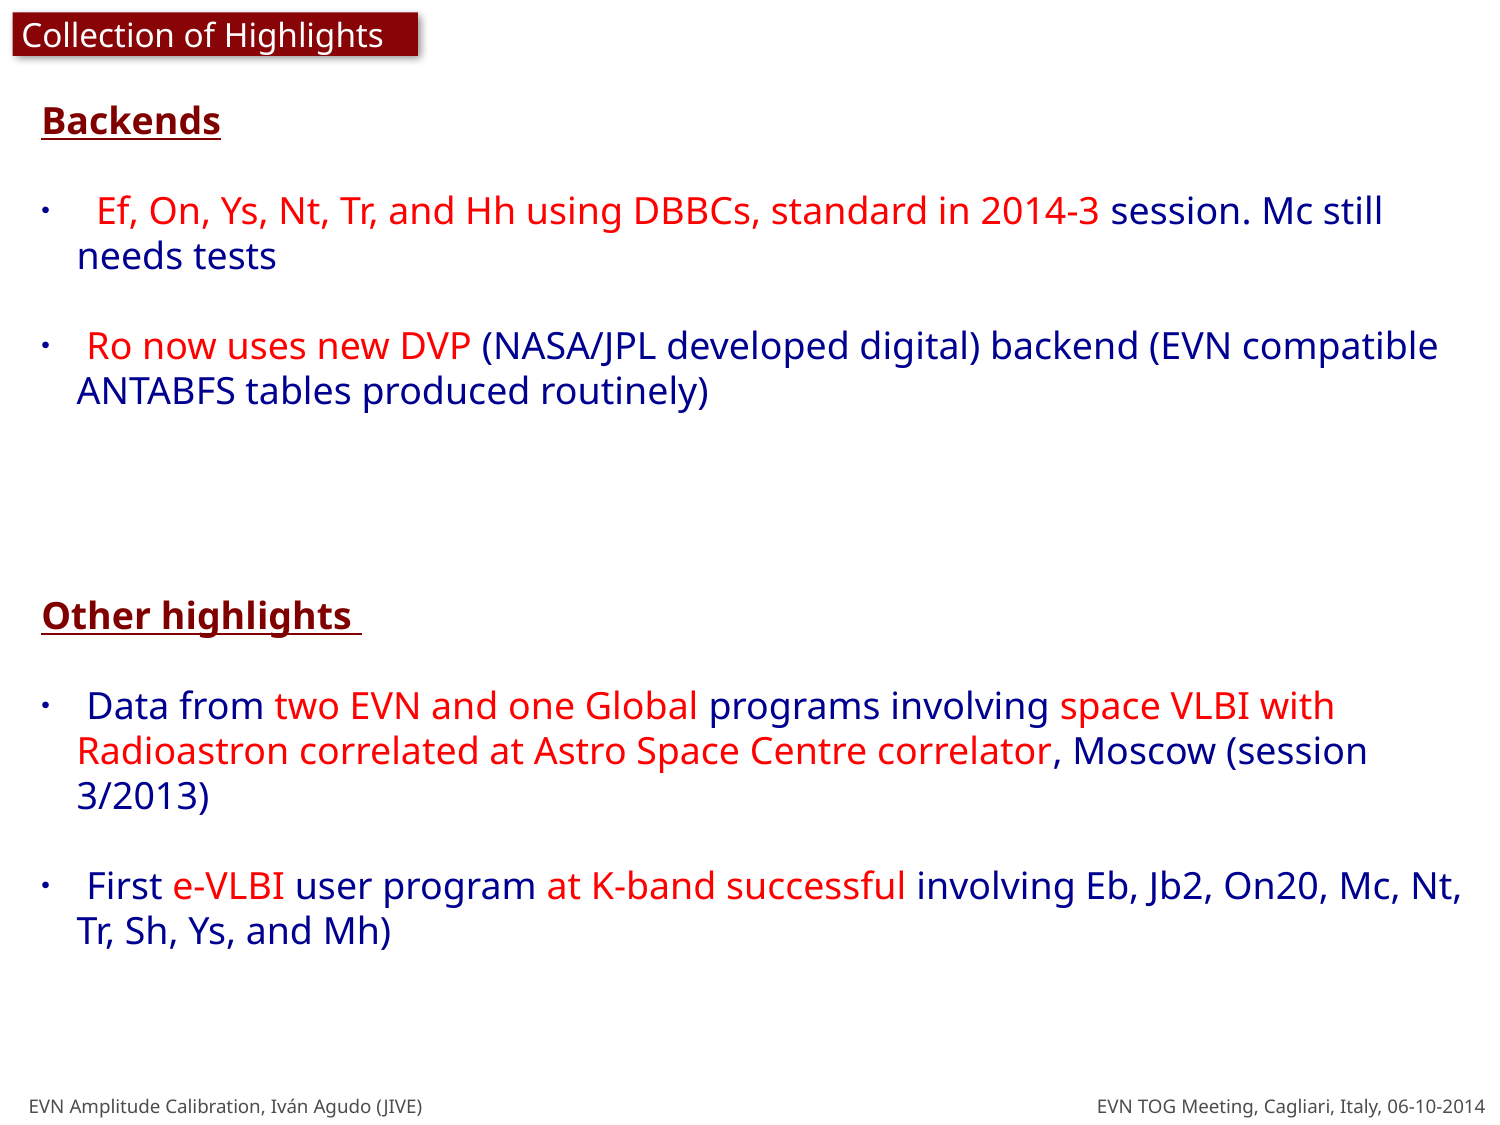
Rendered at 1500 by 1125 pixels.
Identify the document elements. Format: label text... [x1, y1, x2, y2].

text_box Backends Ef, On, Ys, Nt, Tr, and Hh using DBBCs, standard in 2014-3 session. Mc still needs tests Ro now uses new DVP (NASA/JPL developed digital) backend (EVN compatible ANTABFS tables produced routinely) Other highlights Data from two EVN and one Global programs involving space VLBI with Radioastron correlated at Astro Space Centre correlator, Moscow (session 3/2013) First e-VLBI user program at K-band successful involving Eb, Jb2, On20, Mc, Nt, Tr, Sh, Ys, and Mh) [26, 89, 1481, 960]
text_box Collection of Highlights [12, 12, 418, 56]
text_box EVN Amplitude Calibration, Iván Agudo (JIVE) EVN TOG Meeting, Cagliari, Italy, 06-10-2014 [0, 1087, 1500, 1125]
